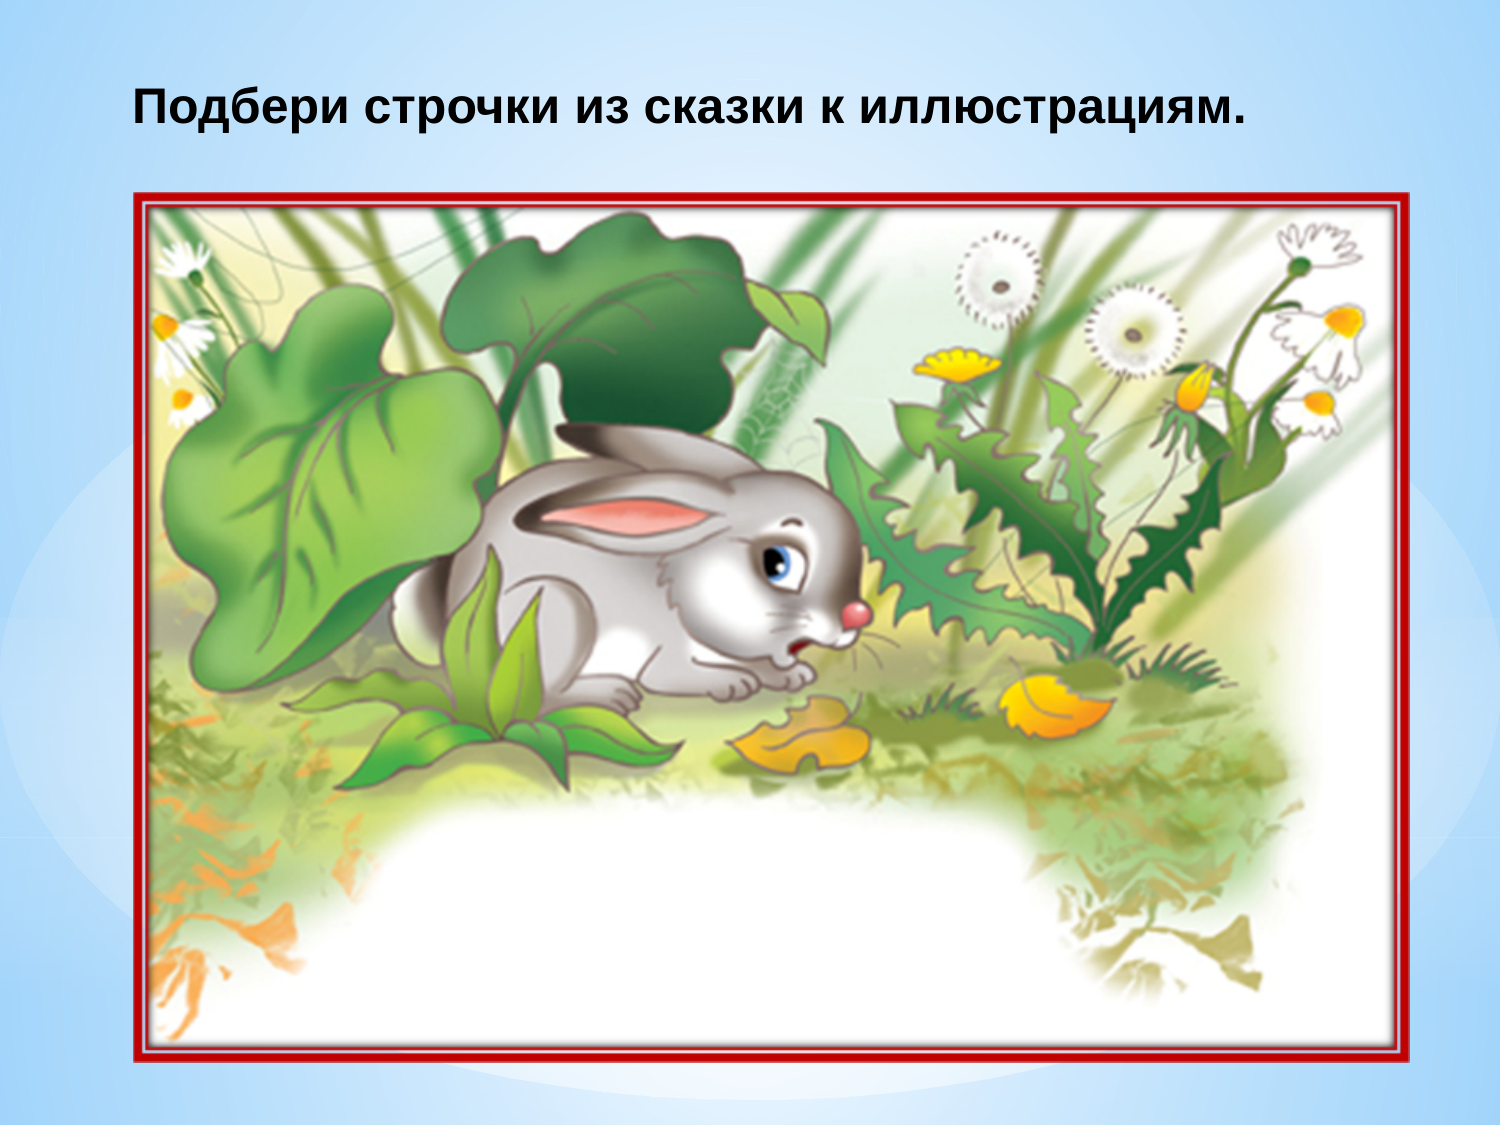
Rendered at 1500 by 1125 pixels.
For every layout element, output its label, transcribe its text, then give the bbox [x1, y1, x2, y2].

picture [132, 192, 1411, 1064]
text_box Подбери строчки из сказки к иллюстрациям. [117, 66, 1263, 142]
